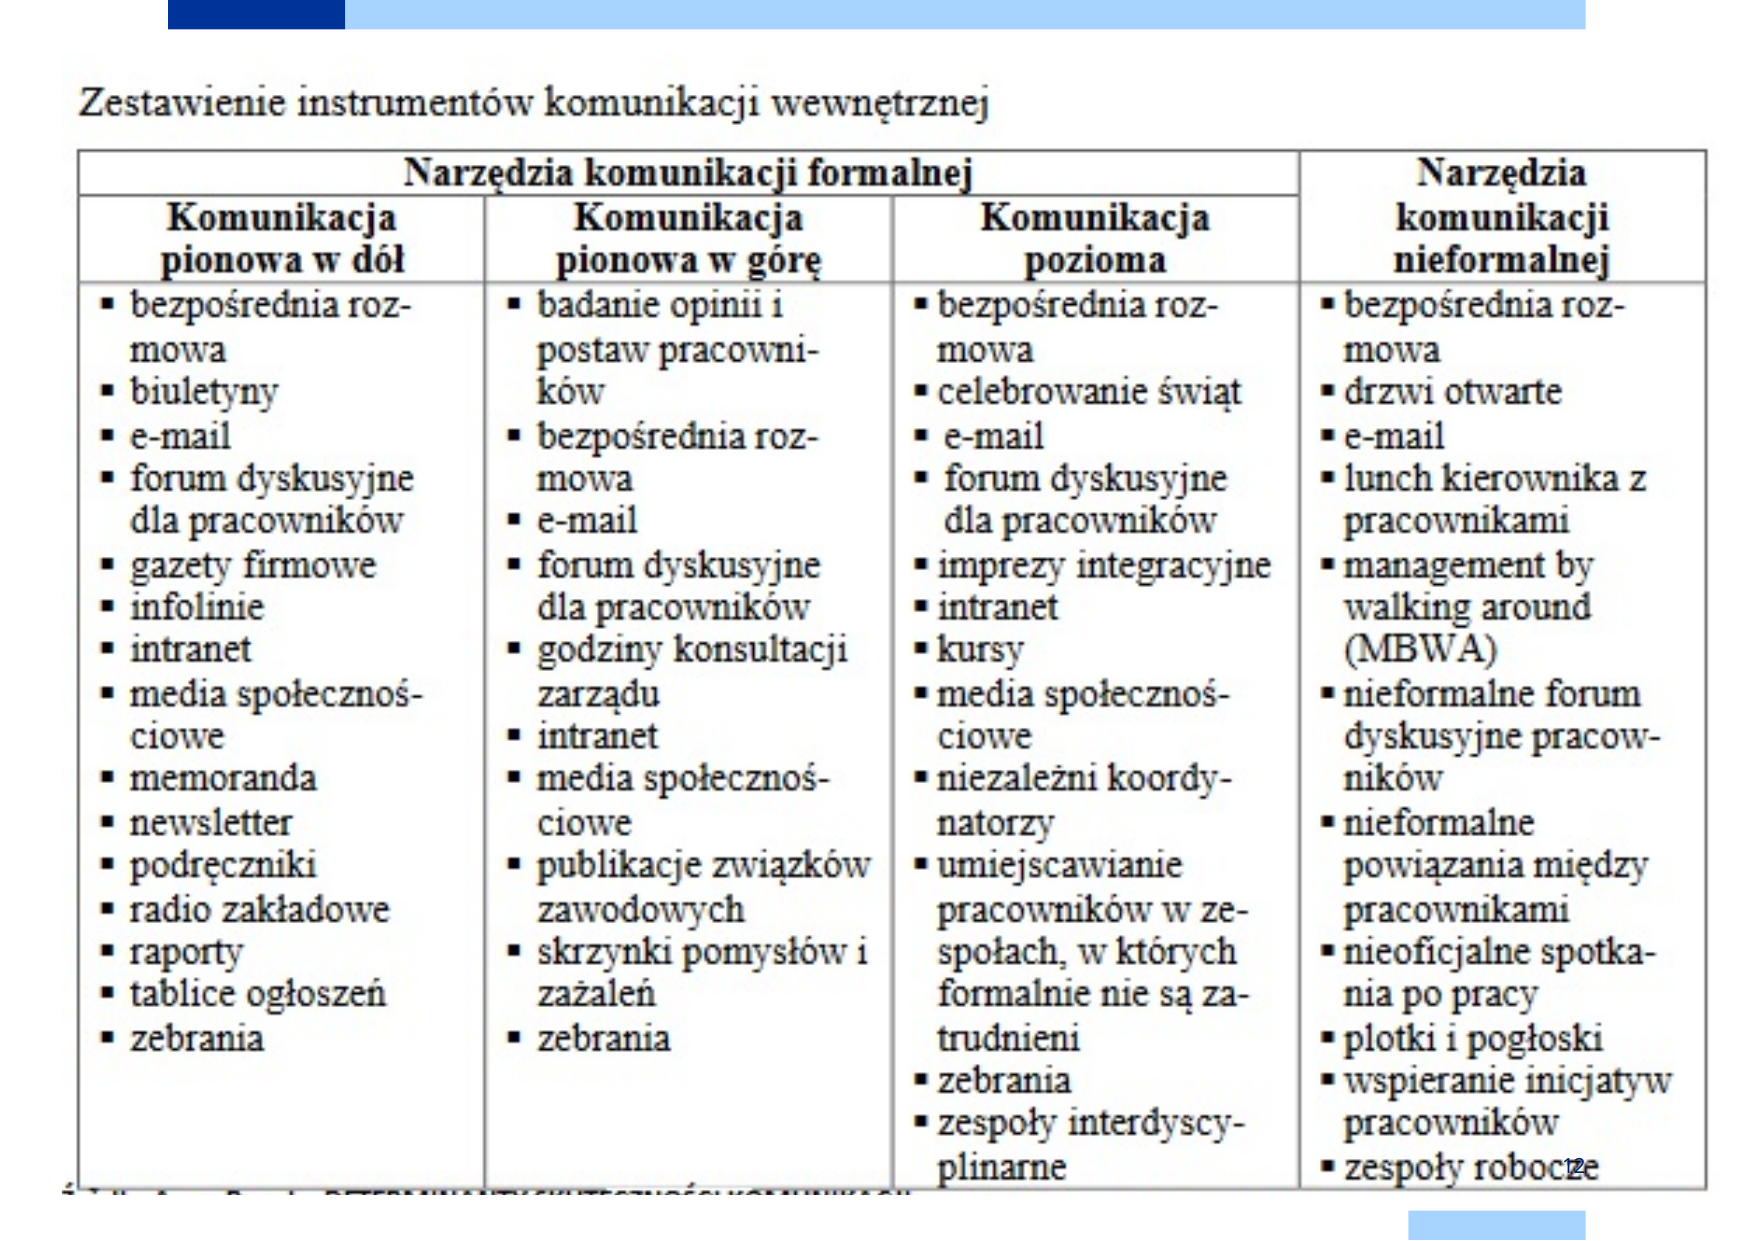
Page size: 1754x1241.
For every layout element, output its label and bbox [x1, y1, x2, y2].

list [61, 52, 1728, 1195]
